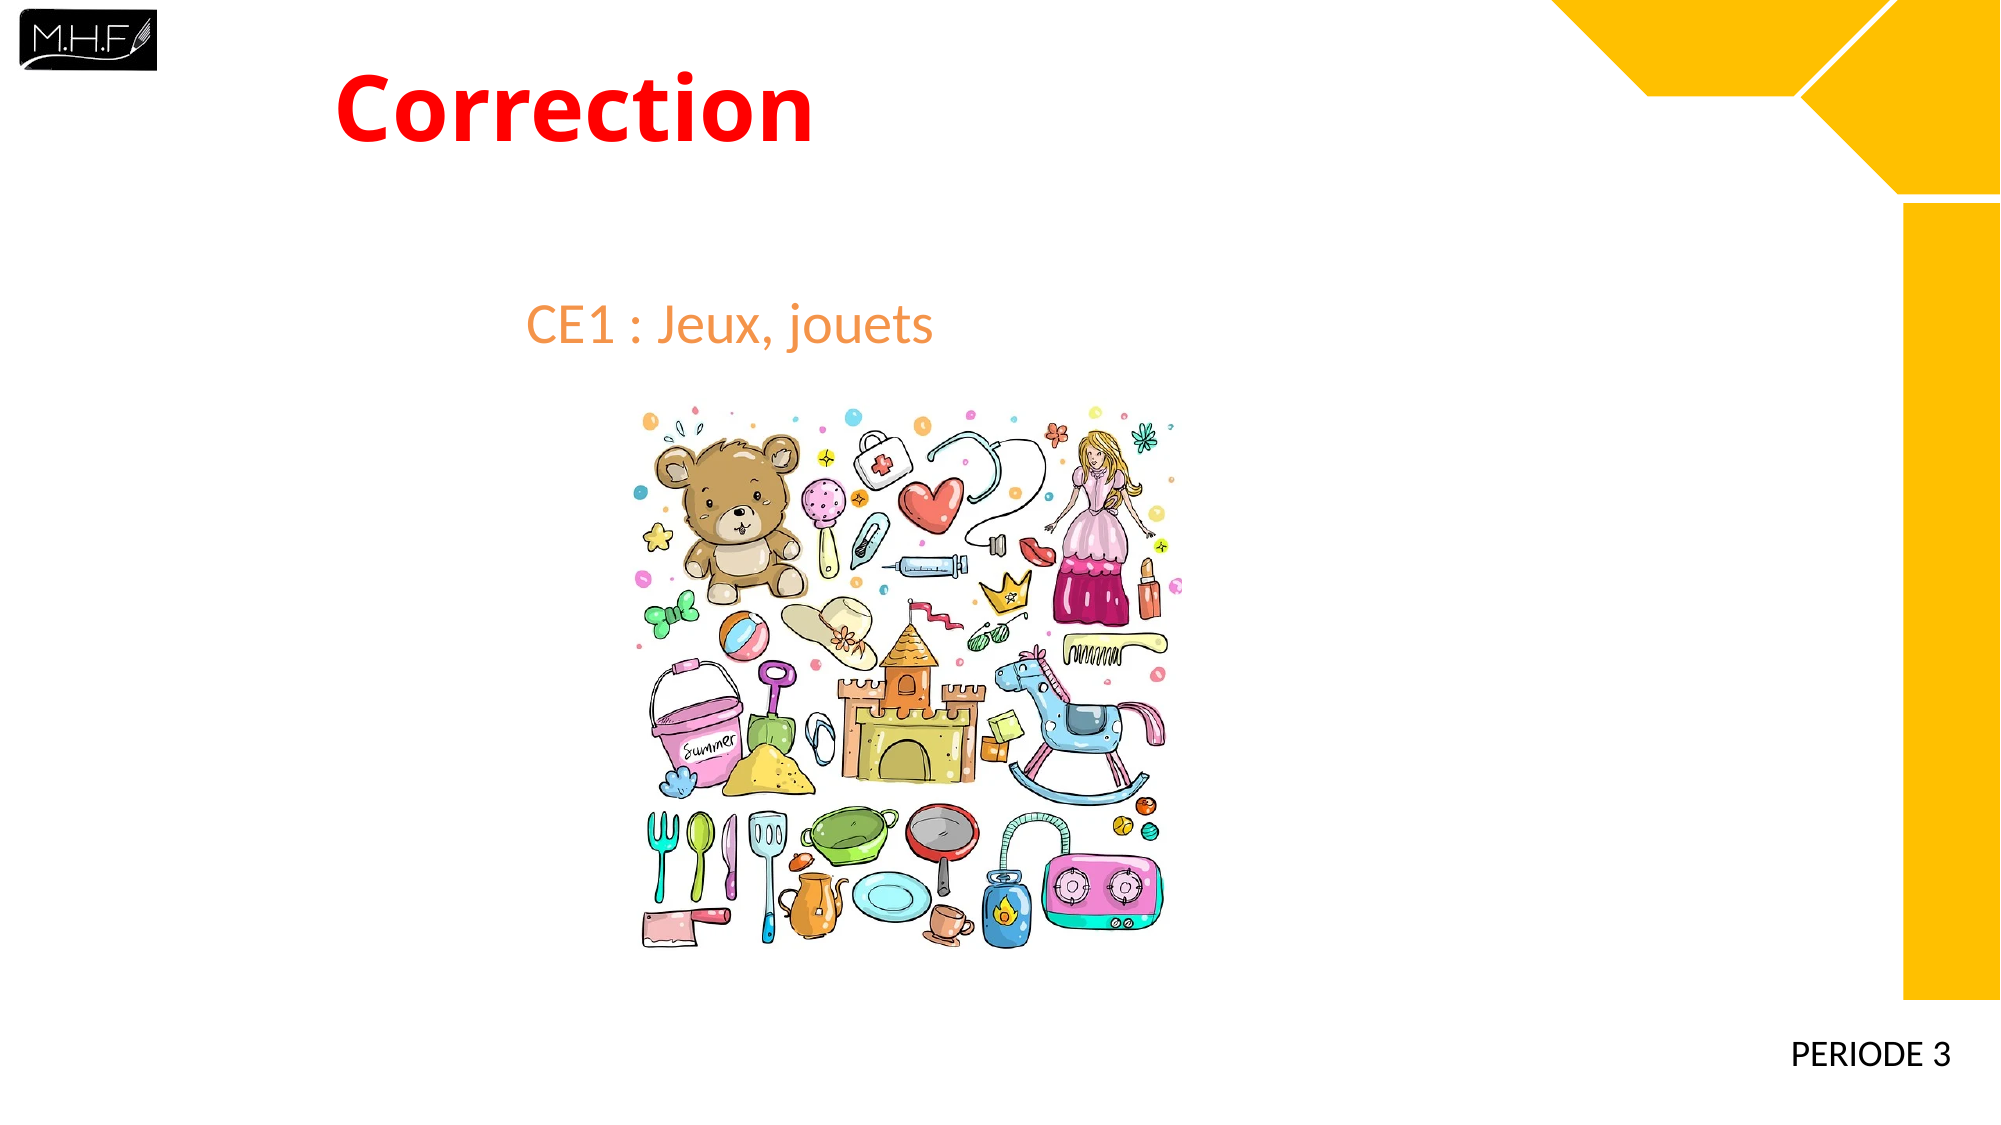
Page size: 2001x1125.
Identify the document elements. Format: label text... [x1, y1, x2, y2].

text_box [1799, 0, 2000, 196]
picture [619, 398, 1182, 961]
list CE1 : Jeux, jouets [511, 286, 1322, 1000]
title Correction [318, 3, 1865, 221]
text_box [1902, 202, 2000, 1001]
picture [16, 7, 157, 74]
text_box [1549, 0, 1892, 98]
text_box PERIODE 3 [1362, 1021, 1967, 1125]
